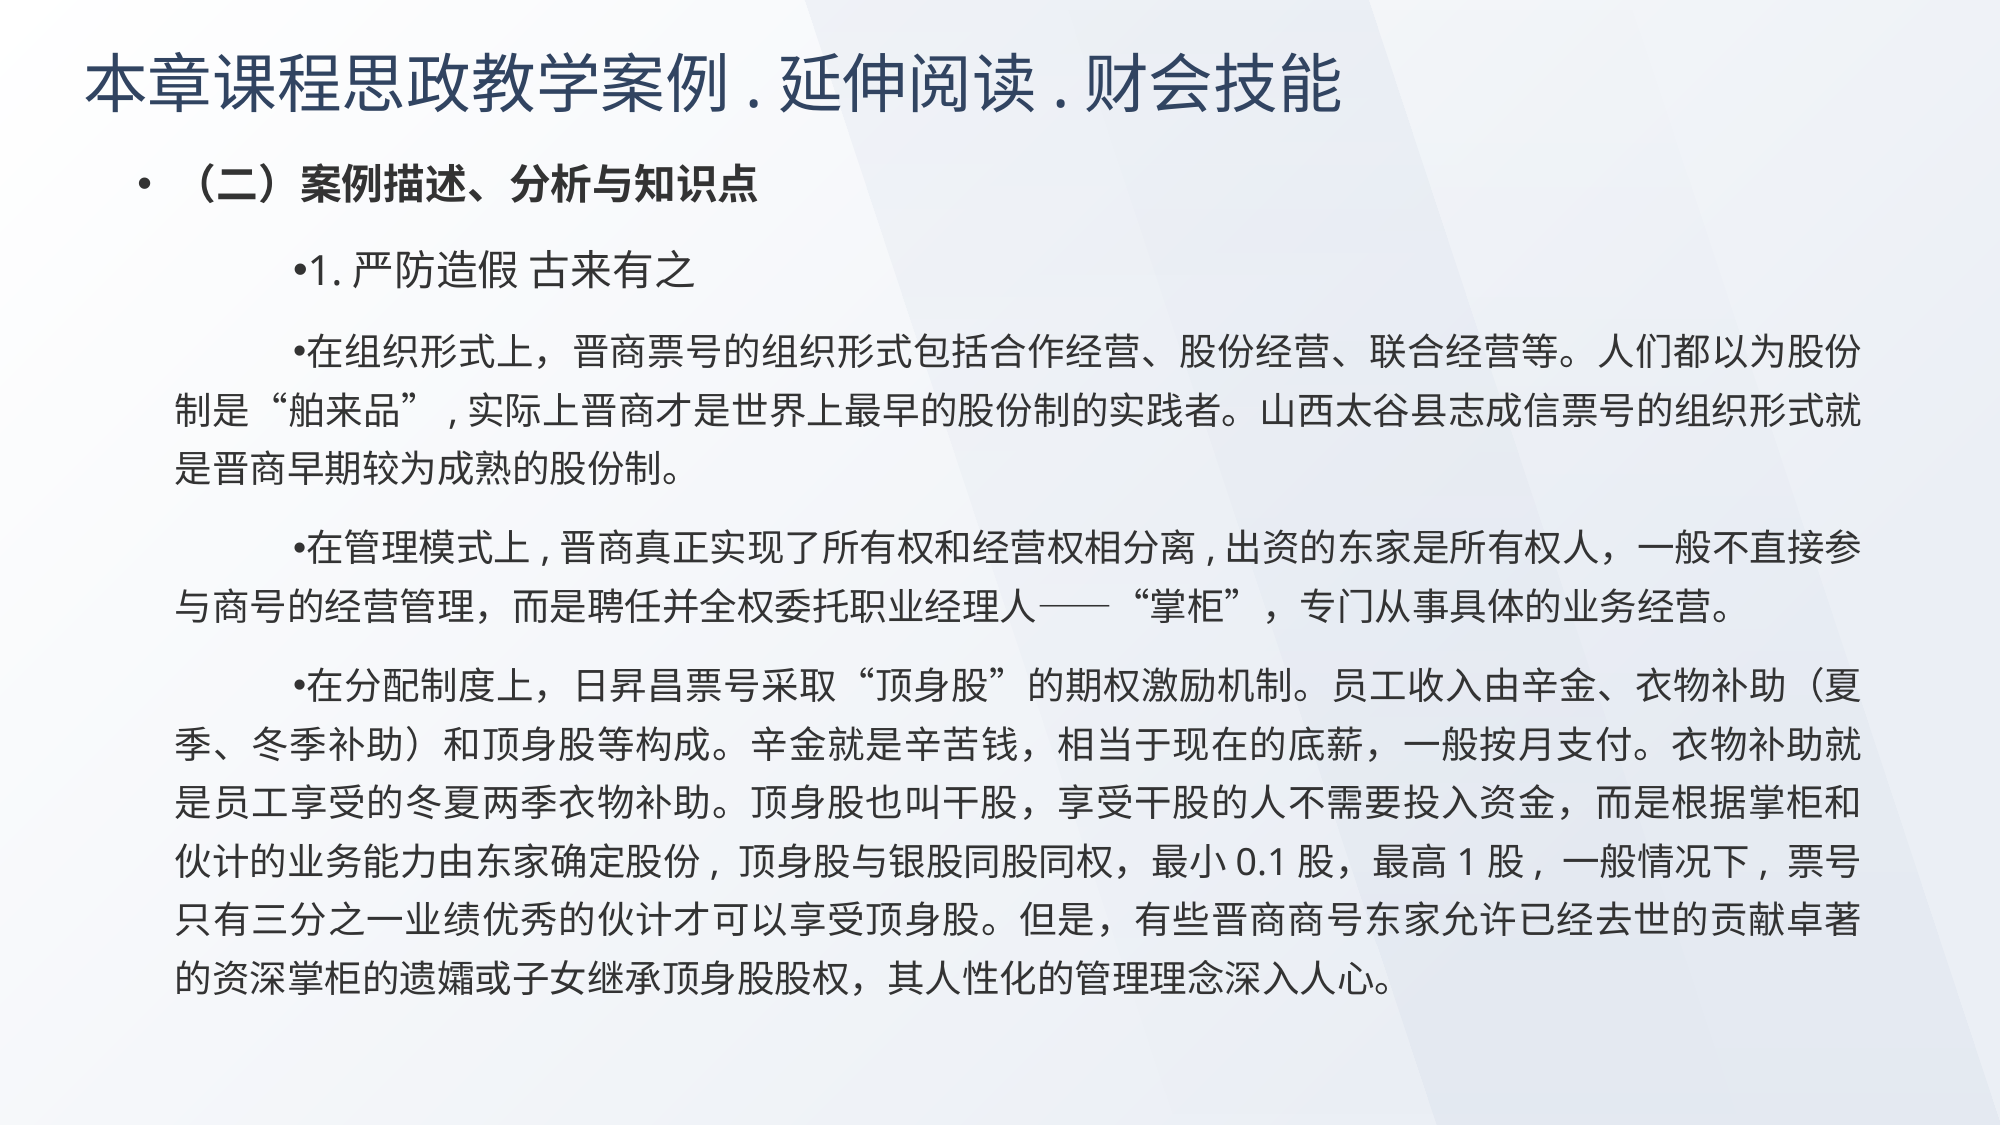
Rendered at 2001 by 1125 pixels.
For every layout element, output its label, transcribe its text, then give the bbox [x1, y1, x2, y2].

title 本章课程思政教学案例.延伸阅读.财会技能 [83, 37, 1361, 121]
list （二）案例描述、分析与知识点 1.严防造假 古来有之 在组织形式上，晋商票号的组织形式包括合作经营、股份经营、联合经营等。人们都以为股份制是“舶来品”,实际上晋商才是世界上最早的股份制的实践者。山西太谷县志成信票号的组织形式就是晋商早期较为成熟的股份制。 在管理模式上,晋商真正实现了所有权和经营权相分离,出资的东家是所有权人，一般不直接参与商号的经营管理，而是聘任并全权委托职业经理人——“掌柜”，专门从事具体的业务经营。 在分配制度上，日昇昌票号采取“顶身股”的期权激励机制。员工收入由辛金、衣物补助（夏季、冬季补助）和顶身股等构成。辛金就是辛苦钱，相当于现在的底薪，一般按月支付。衣物补助就是员工享受的冬夏两季衣物补助。顶身股也叫干股，享受干股的人不需要投入资金，而是根据掌柜和伙计的业务能力由东家确定股份, 顶身股与银股同股同权，最小0.1股，最高1股, 一般情况下, 票号只有三分之一业绩优秀的伙计才可以享受顶身股。但是，有些晋商商号东家允许已经去世的贡献卓著的资深掌柜的遗孀或子女继承顶身股股权，其人性化的管理理念深入人心。 [137, 143, 1863, 1035]
